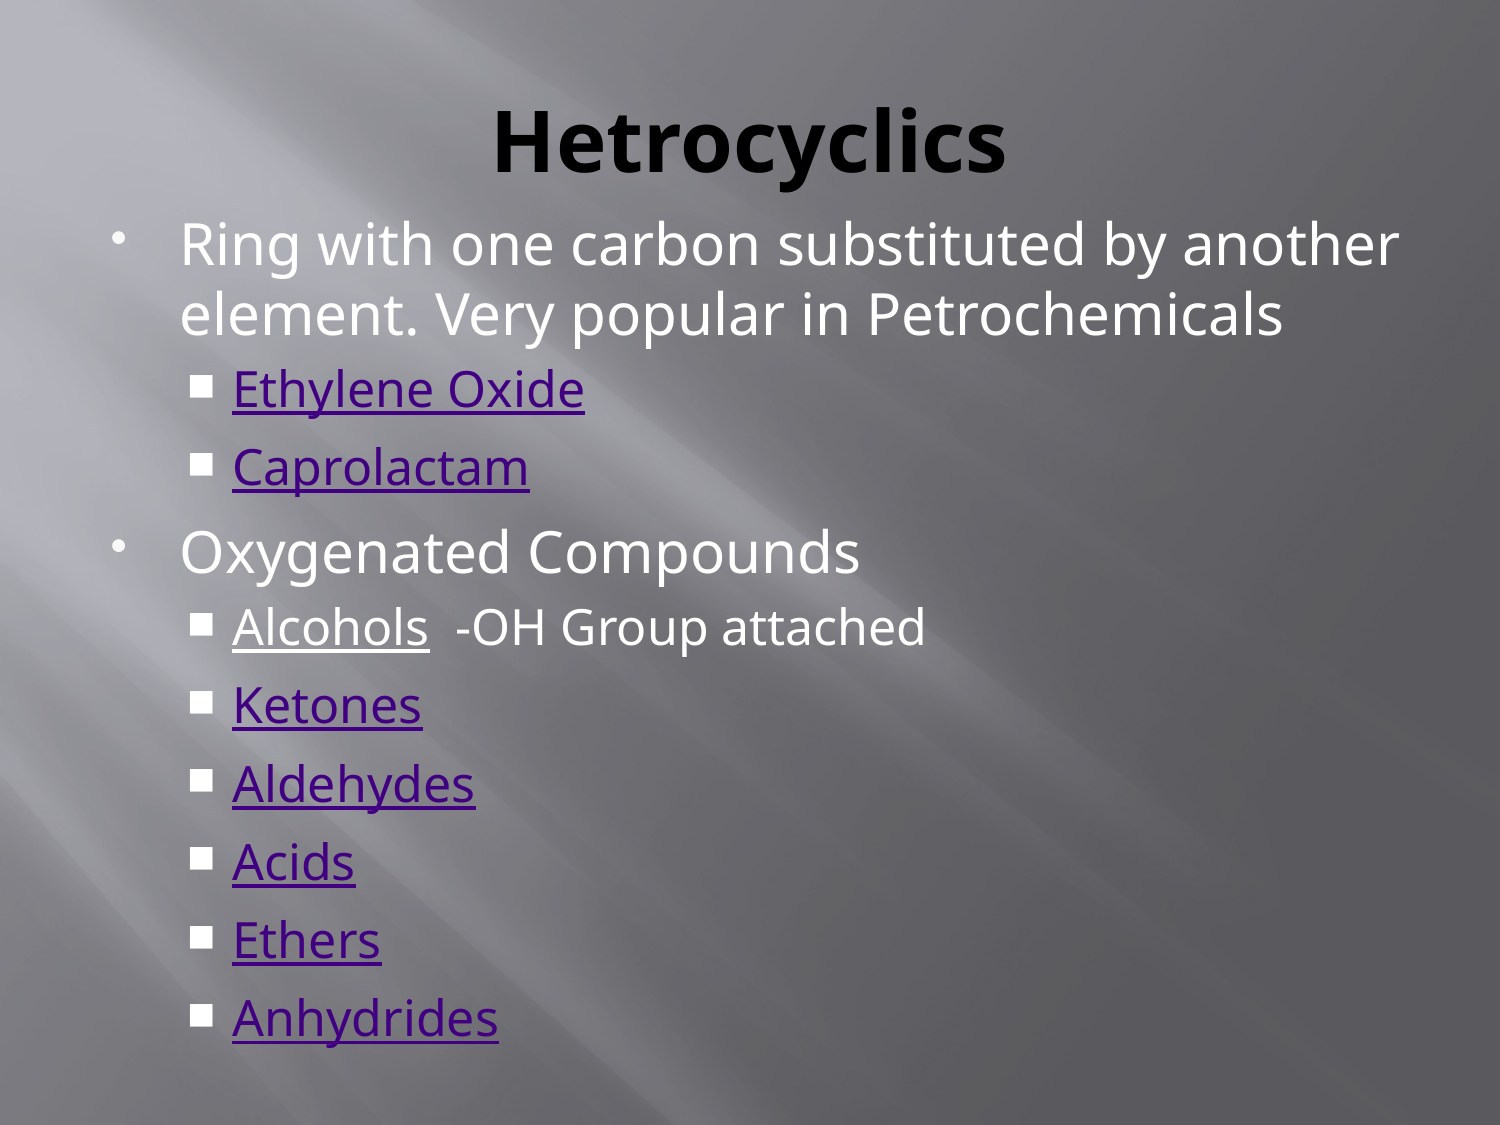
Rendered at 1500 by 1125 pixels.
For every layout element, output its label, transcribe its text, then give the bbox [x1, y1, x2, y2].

list Ring with one carbon substituted by another element. Very popular in Petrochemicals Ethylene Oxide Caprolactam Oxygenated Compounds Alcohols -OH Group attached Ketones Aldehydes Acids Ethers Anhydrides [75, 200, 1425, 1100]
title Hetrocyclics [75, 45, 1425, 200]
